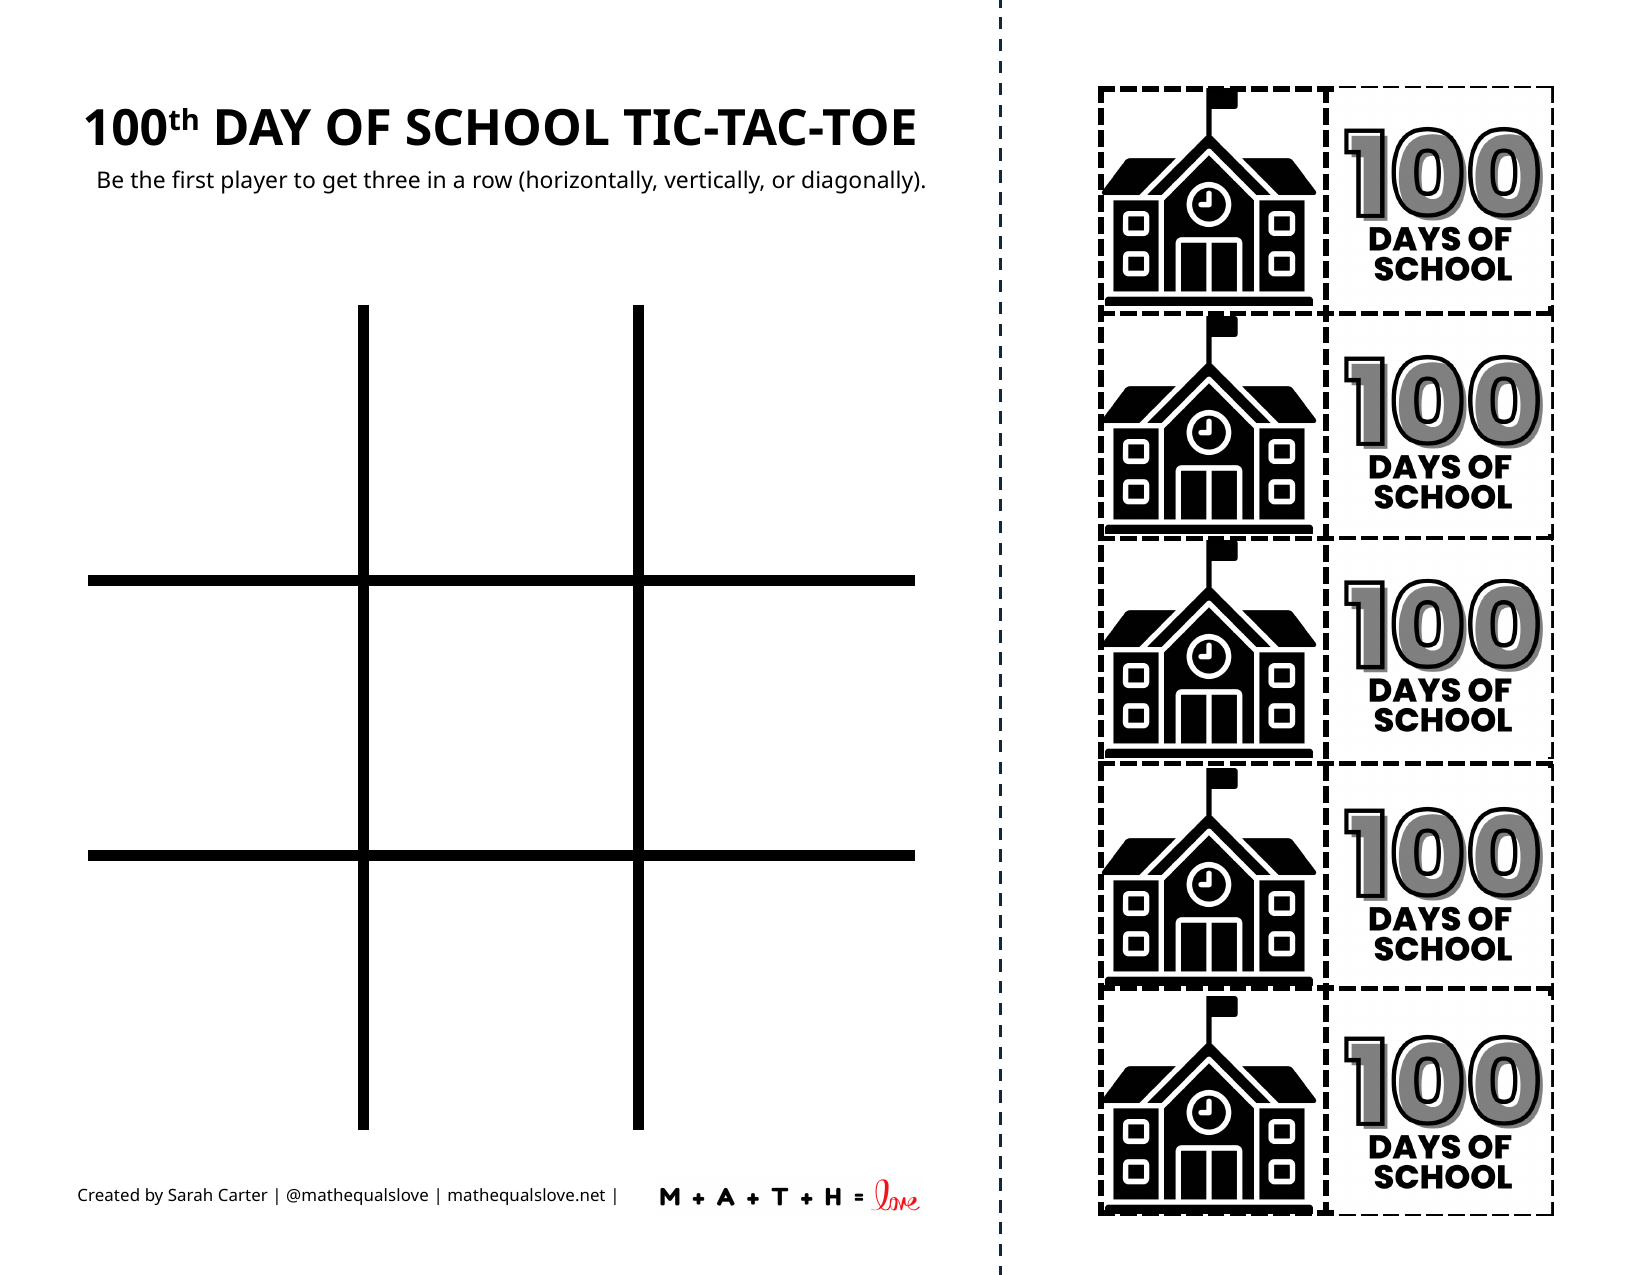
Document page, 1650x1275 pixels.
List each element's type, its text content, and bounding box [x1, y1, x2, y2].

picture [1334, 539, 1552, 758]
picture [1100, 315, 1318, 534]
picture [1100, 88, 1318, 306]
text_box Be the first player to get three in a row (horizontally, vertically, or diagonally). [81, 158, 966, 201]
picture [654, 1177, 924, 1215]
picture [1334, 996, 1552, 1214]
picture [1334, 315, 1552, 534]
picture [1334, 88, 1552, 306]
picture [1100, 996, 1318, 1214]
picture [1100, 539, 1318, 758]
picture [1100, 767, 1318, 986]
text_box 100th DAY OF SCHOOL TIC-TAC-TOE [0, 88, 1001, 200]
picture [1334, 767, 1552, 986]
